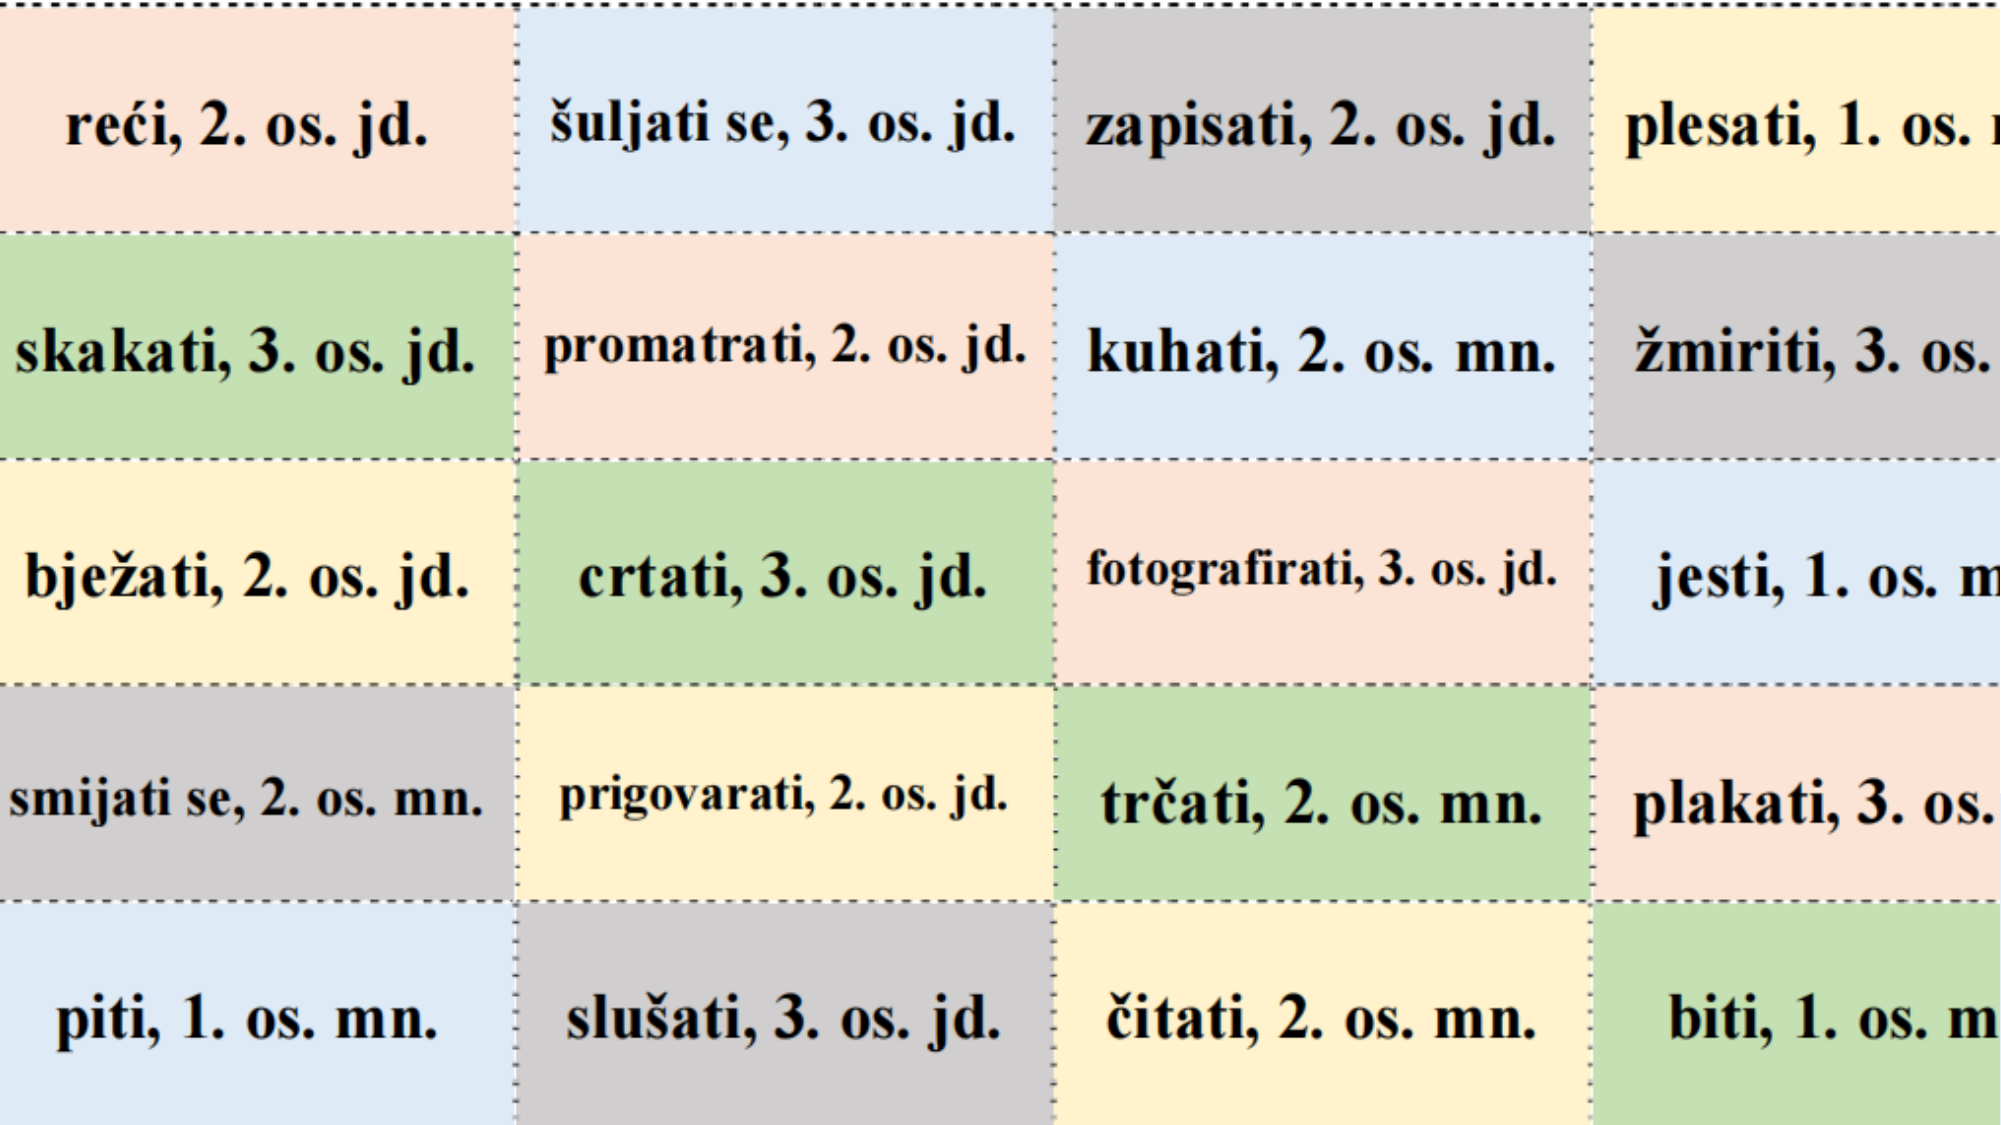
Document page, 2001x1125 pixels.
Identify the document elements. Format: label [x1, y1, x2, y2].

list [0, 0, 2000, 1125]
